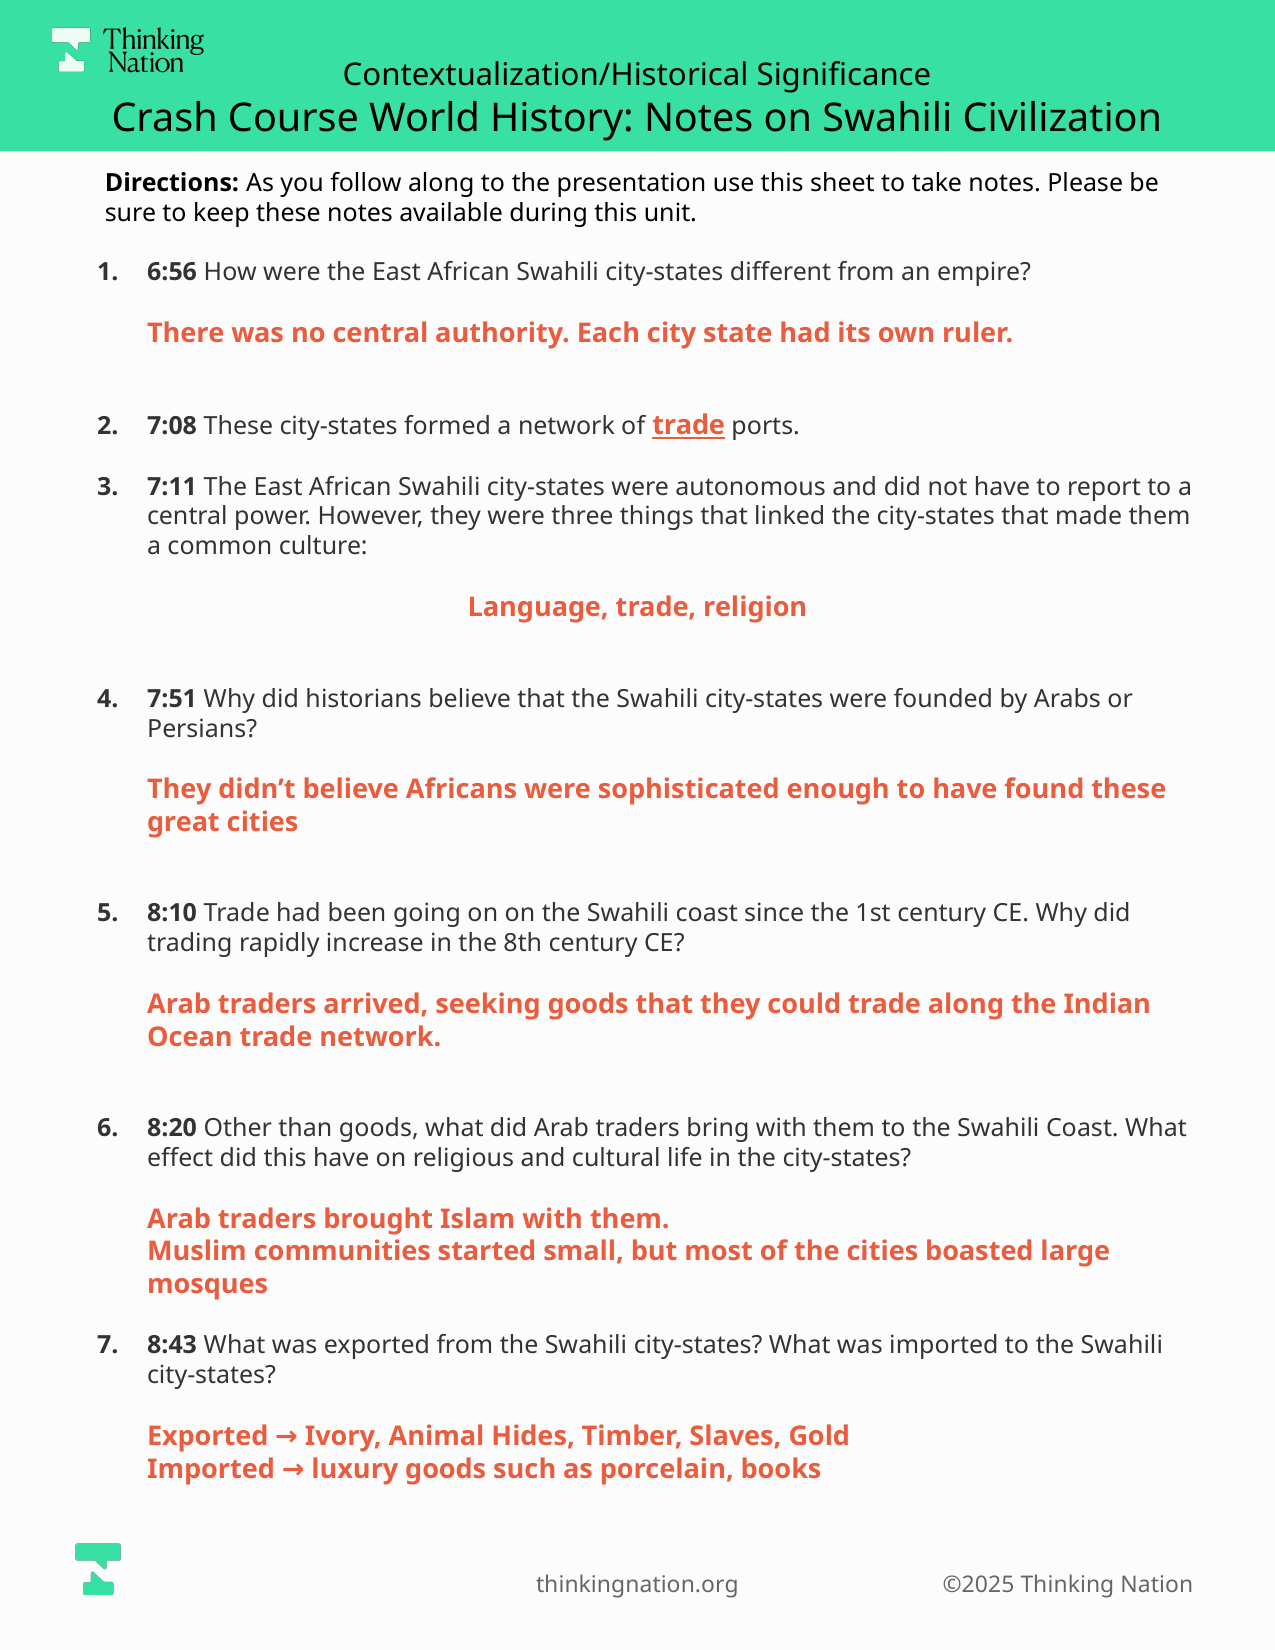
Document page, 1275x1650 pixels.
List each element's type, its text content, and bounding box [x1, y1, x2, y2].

text_box ©2025 Thinking Nation [907, 1553, 1210, 1605]
text_box Contextualization/Historical Significance Crash Course World History: Notes on Swahili Civilization [0, 0, 1275, 152]
text_box thinkingnation.org [486, 1553, 789, 1605]
picture [35, 13, 210, 87]
text_box 6:56 How were the East African Swahili city-states different from an empire? There was no central authority. Each city state had its own ruler. 7:08 These city-states formed a network of trade ports. 7:11 The East African Swahili city-states were autonomous and did not have to report to a central power. However, they were three things that linked the city-states that made them a common culture: Language, trade, religion 7:51 Why did historians believe that the Swahili city-states were founded by Arabs or Persians? They didn’t believe Africans were sophisticated enough to have found these great cities 8:10 Trade had been going on on the Swahili coast since the 1st century CE. Why did trading rapidly increase in the 8th century CE? Arab traders arrived, seeking goods that they could trade along the Indian Ocean trade network. 8:20 Other than goods, what did Arab traders bring with them to the Swahili Coast. What effect did this have on religious and cultural life in the city-states? Arab traders brought Islam with them. Muslim communities started small, but most of the cities boasted large mosques 8:43 What was exported from the Swahili city-states? What was imported to the Swahili city-states? Exported → Ivory, Animal Hides, Timber, Slaves, Gold Imported → luxury goods such as porcelain, books [57, 240, 1218, 1499]
picture [62, 1533, 134, 1605]
text_box Directions: As you follow along to the presentation use this sheet to take notes. Please be sure to keep these notes available during this unit. [89, 151, 1186, 240]
